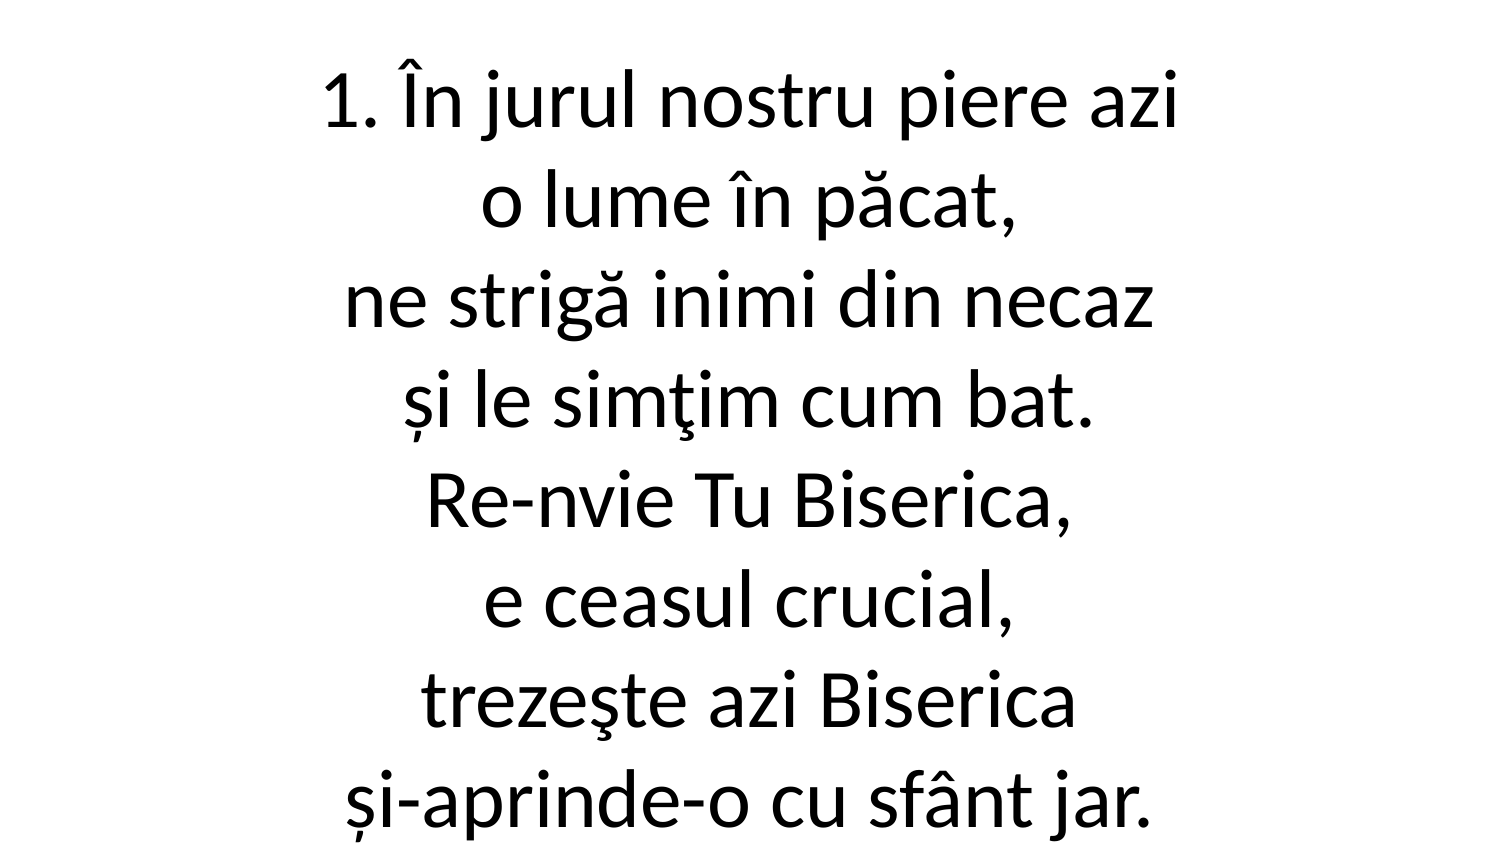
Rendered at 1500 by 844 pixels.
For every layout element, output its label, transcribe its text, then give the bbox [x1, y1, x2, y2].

text_box 1. În jurul nostru piere azi o lume în păcat, ne strigă inimi din necaz și le simţim cum bat. Re-nvie Tu Biserica, e ceasul crucial, trezeşte azi Biserica și-aprinde-o cu sfânt jar. [303, 0, 1197, 844]
